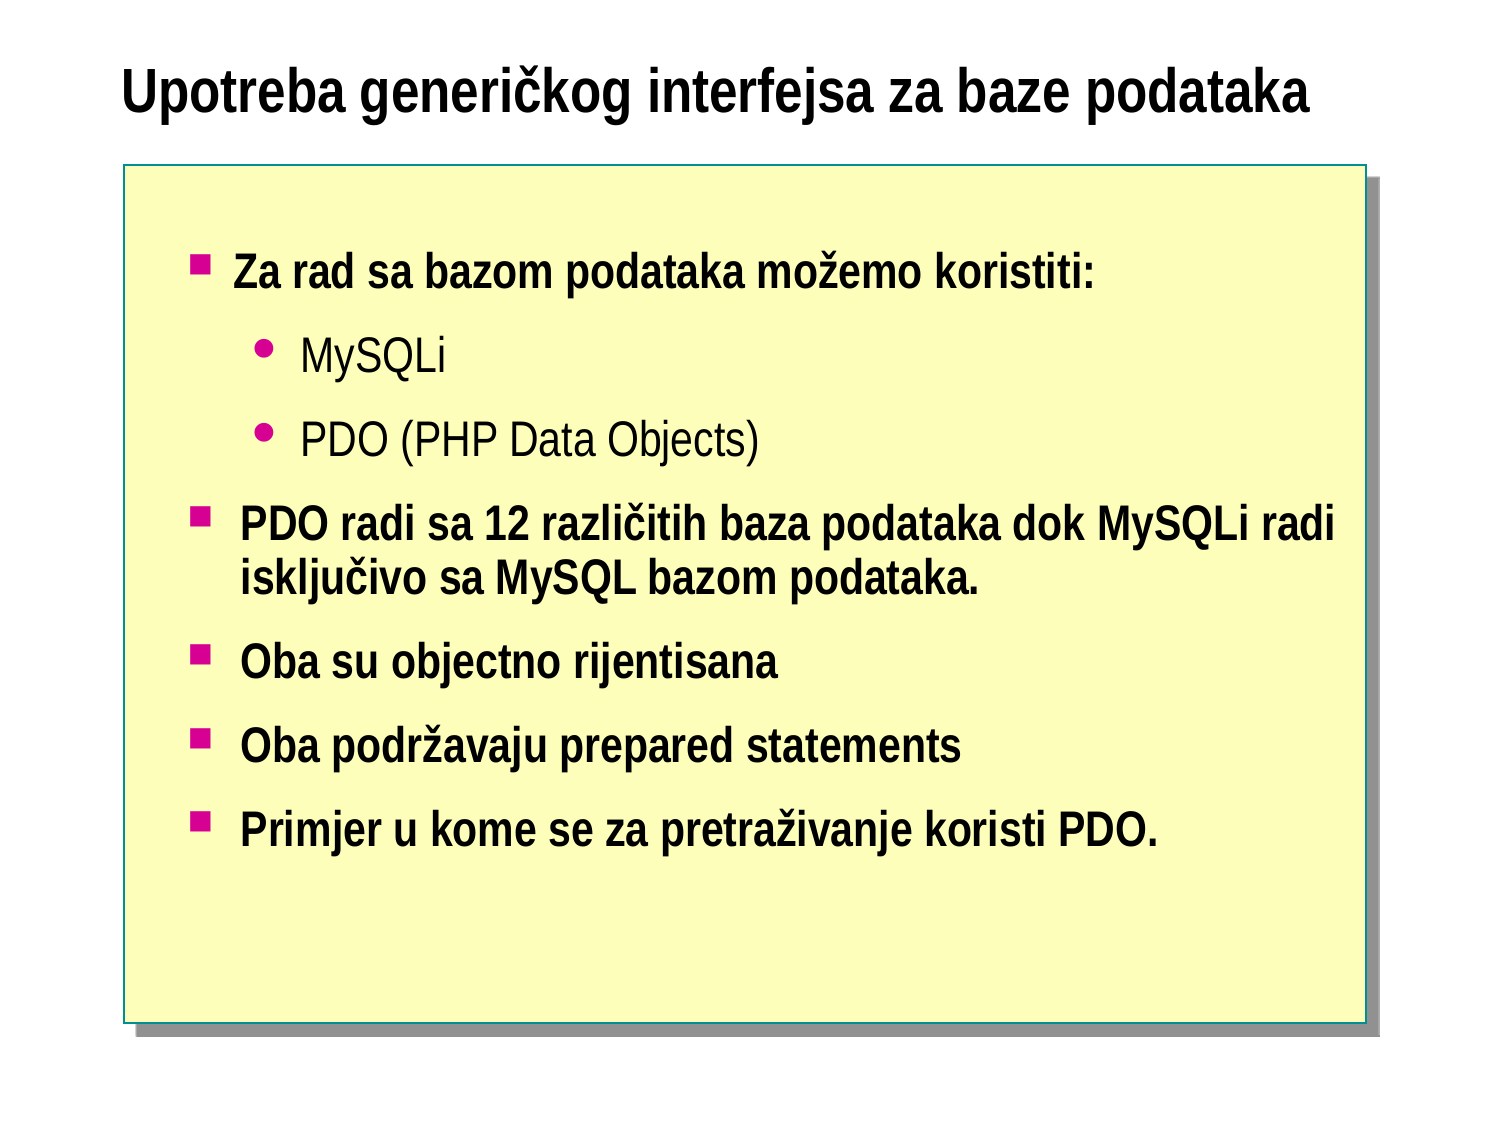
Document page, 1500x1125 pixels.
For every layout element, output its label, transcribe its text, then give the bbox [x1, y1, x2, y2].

list Za rad sa bazom podataka možemo koristiti: MySQLi PDO (PHP Data Objects) PDO radi sa 12 različitih baza podataka dok MySQLi radi isključivo sa MySQL bazom podataka. Oba su objectno rijentisana Oba podržavaju prepared statements Primjer u kome se za pretraživanje koristi PDO. [172, 237, 1353, 1008]
title Upotreba generičkog interfejsa za baze podataka [106, 25, 1450, 164]
